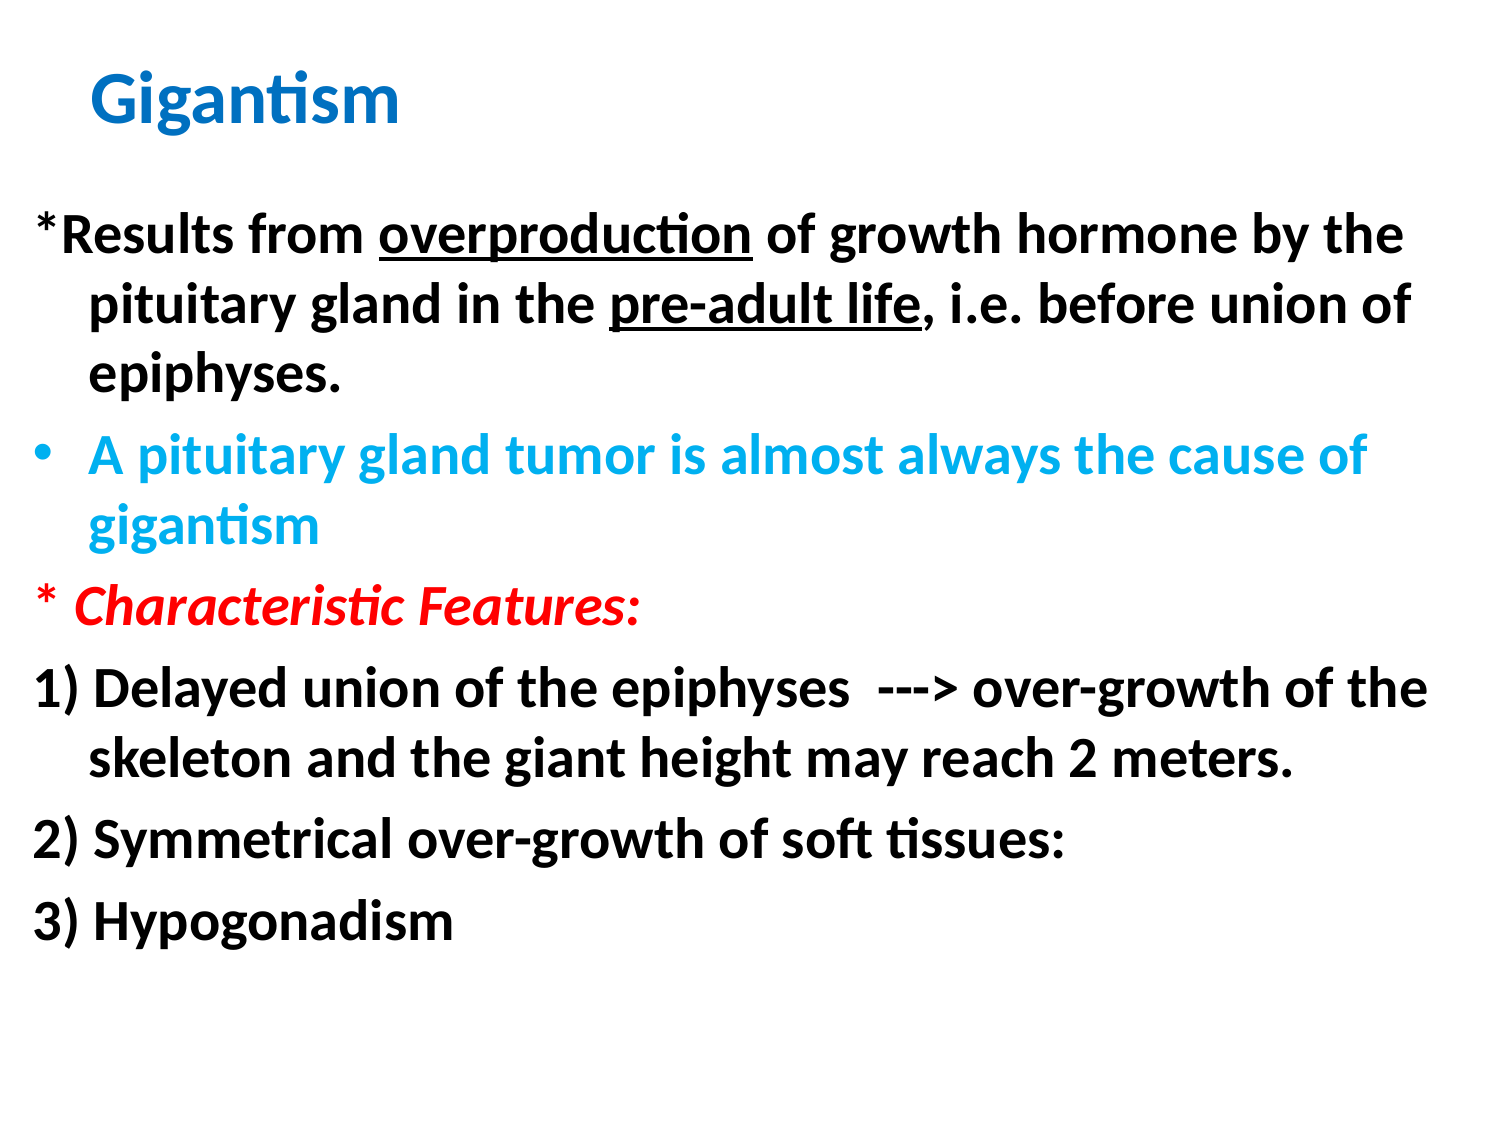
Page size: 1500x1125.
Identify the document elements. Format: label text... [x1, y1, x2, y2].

title Gigantism [75, 0, 1425, 187]
list *Results from overproduction of growth hormone by the pituitary gland in the pre-adult life, i.e. before union of epiphyses. A pituitary gland tumor is almost always the cause of gigantism * Characteristic Features: 1) Delayed union of the epiphyses ---> over-growth of the skeleton and the giant height may reach 2 meters. 2) Symmetrical over-growth of soft tissues: 3) Hypogonadism [17, 187, 1483, 1125]
